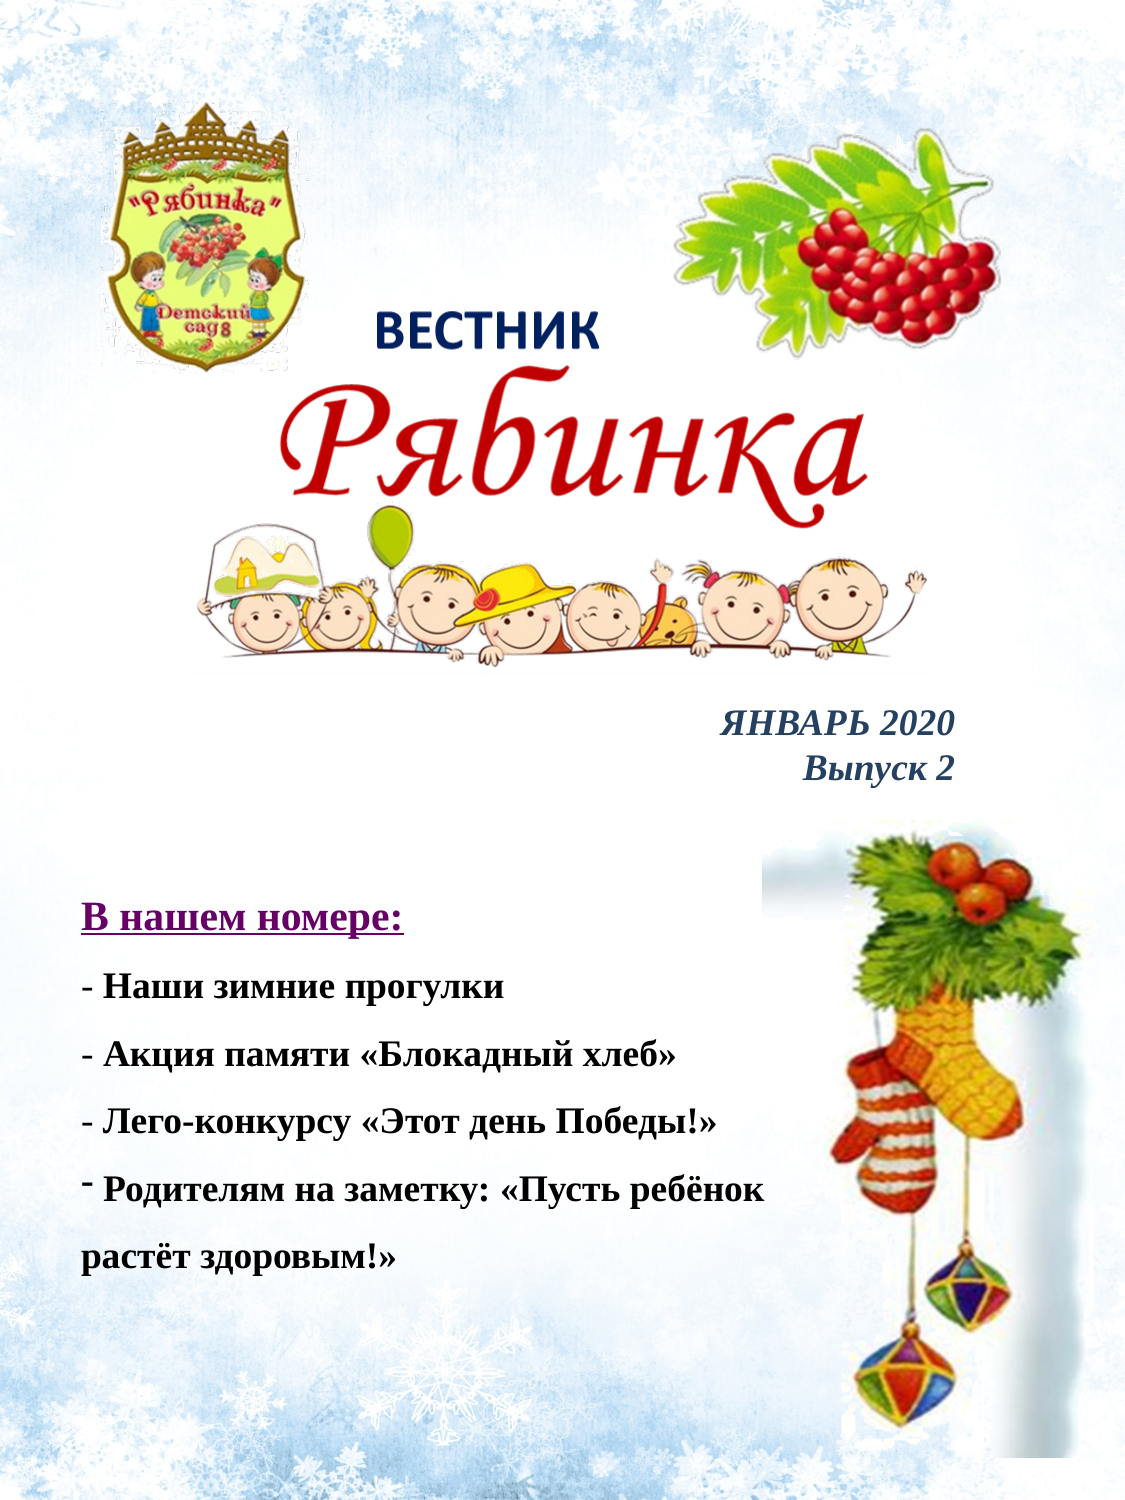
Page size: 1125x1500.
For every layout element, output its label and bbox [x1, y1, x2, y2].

text_box [0, 0, 1125, 1500]
